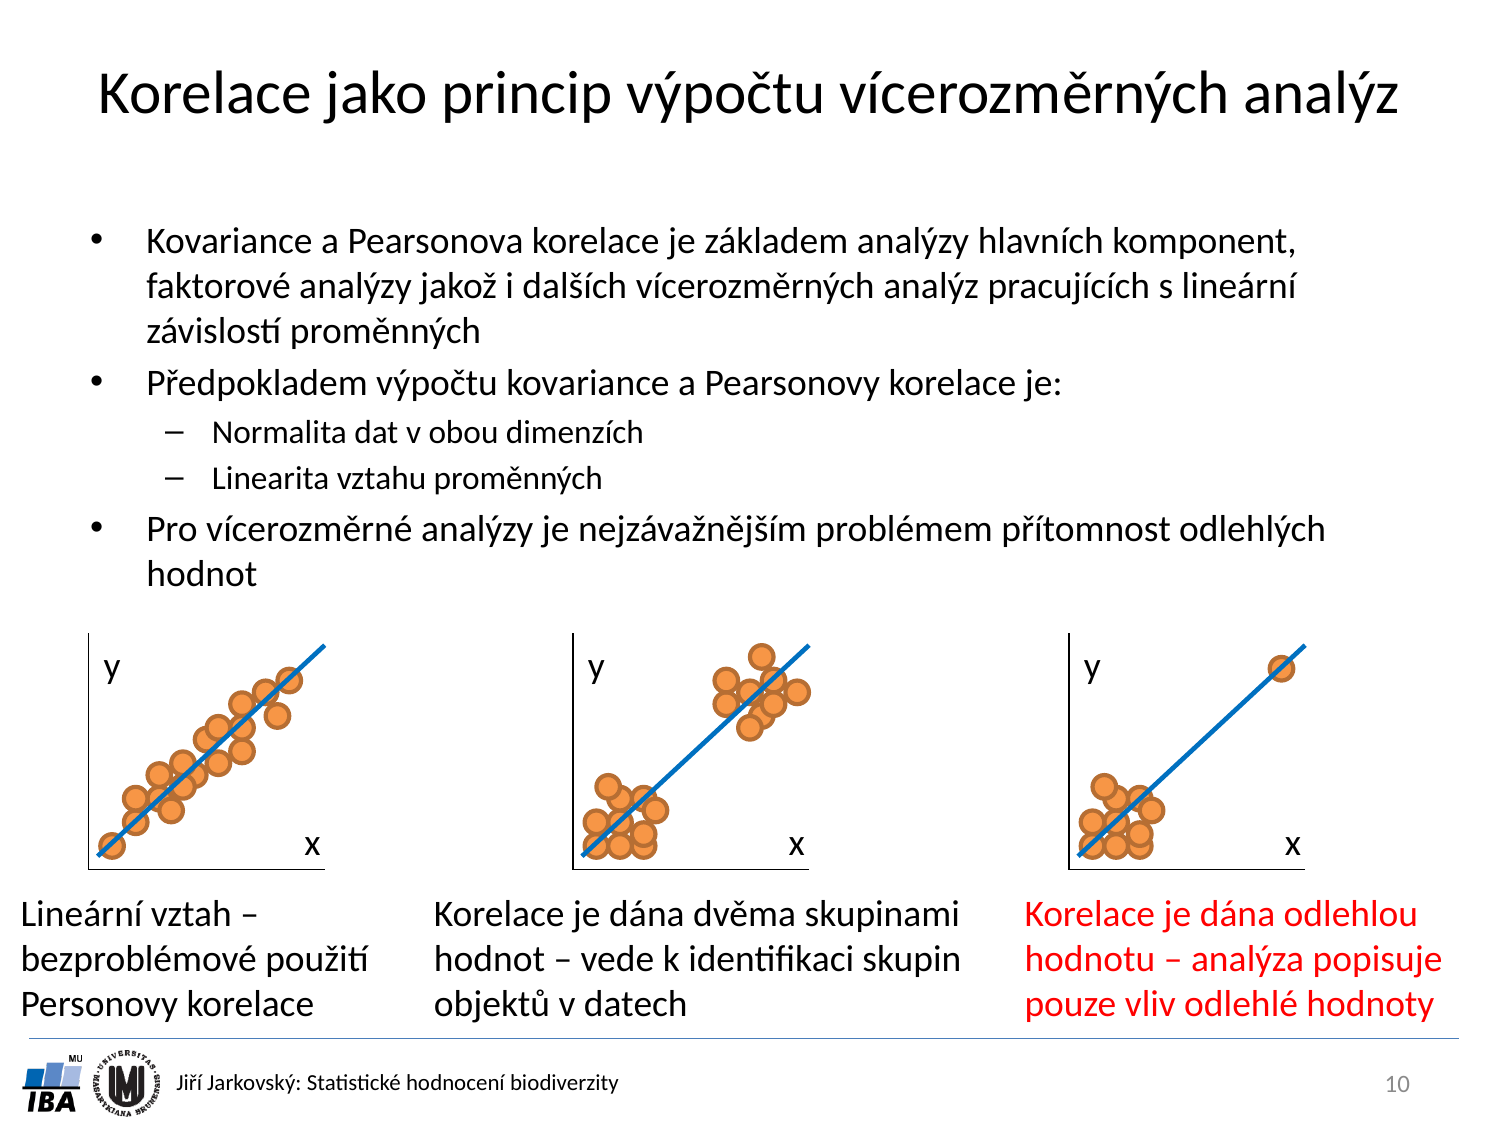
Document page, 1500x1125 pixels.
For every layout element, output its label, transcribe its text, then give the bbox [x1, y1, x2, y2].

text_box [572, 633, 810, 870]
text_box Korelace je dána odlehlou hodnotu – analýza popisuje pouze vliv odlehlé hodnoty [1009, 881, 1500, 1032]
text_box Lineární vztah – bezproblémové použití Personovy korelace [5, 881, 419, 1032]
text_box x [1309, 810, 1316, 871]
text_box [581, 644, 810, 857]
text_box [1077, 644, 1306, 857]
text_box x [814, 810, 820, 871]
picture [93, 1050, 160, 1117]
list Kovariance a Pearsonova korelace je základem analýzy hlavních komponent, faktorové analýzy jakož i dalších vícerozměrných analýz pracujících s lineární závislostí proměnných Předpokladem výpočtu kovariance a Pearsonovy korelace je: Normalita dat v obou dimenzích Linearita vztahu proměnných Pro vícerozměrné analýzy je nejzávažnějším problémem přítomnost odlehlých hodnot [75, 208, 1425, 1005]
title Korelace jako princip výpočtu vícerozměrných analýz [75, 42, 1425, 135]
slide_number 10 [1074, 1052, 1425, 1113]
text_box Korelace je dána dvěma skupinami hodnot – vede k identifikaci skupin objektů v datech [419, 881, 987, 1032]
picture [22, 1055, 82, 1112]
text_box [1068, 633, 1306, 870]
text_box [88, 633, 325, 870]
text_box x [330, 810, 336, 871]
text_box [97, 644, 325, 857]
